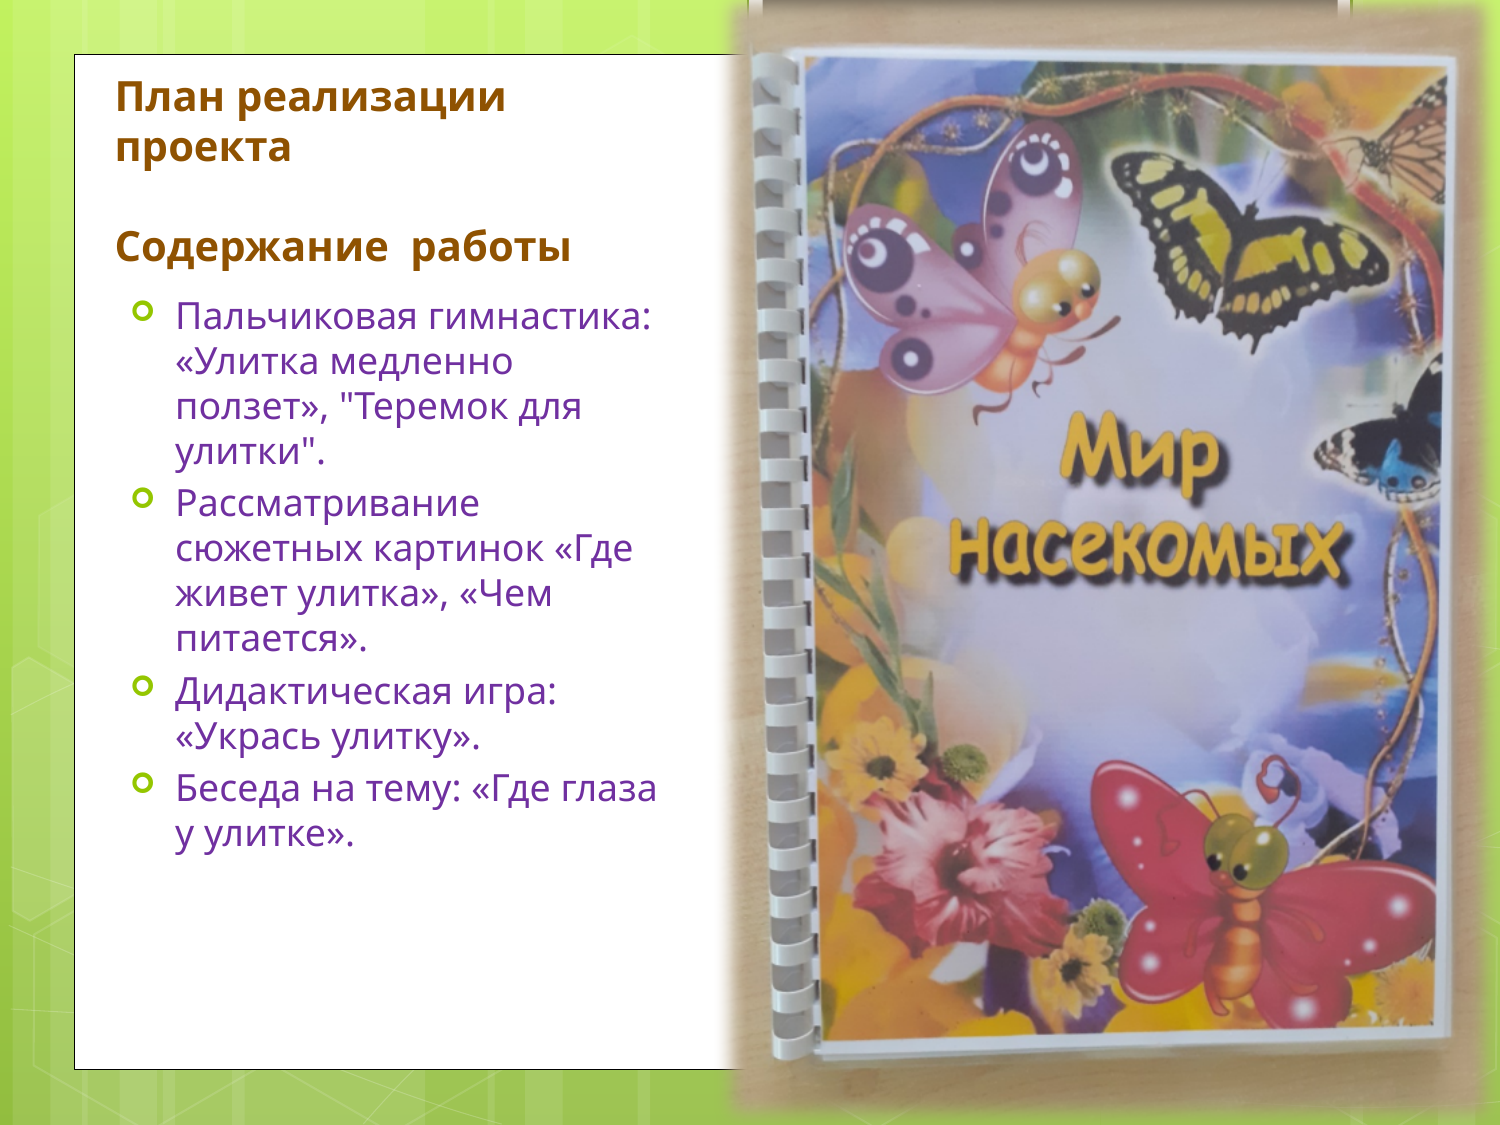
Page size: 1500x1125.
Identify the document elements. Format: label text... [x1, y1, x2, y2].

list Пальчиковая гимнастика: «Улитка медленно ползет», "Теремок для улитки". Рассматривание сюжетных картинок «Где живет улитка», «Чем питается». Дидактическая игра: «Укрась улитку». Беседа на тему: «Где глаза у улитке». [103, 284, 688, 962]
picture [536, 12, 1500, 1103]
text_box План реализации проекта Содержание работы [99, 62, 688, 278]
